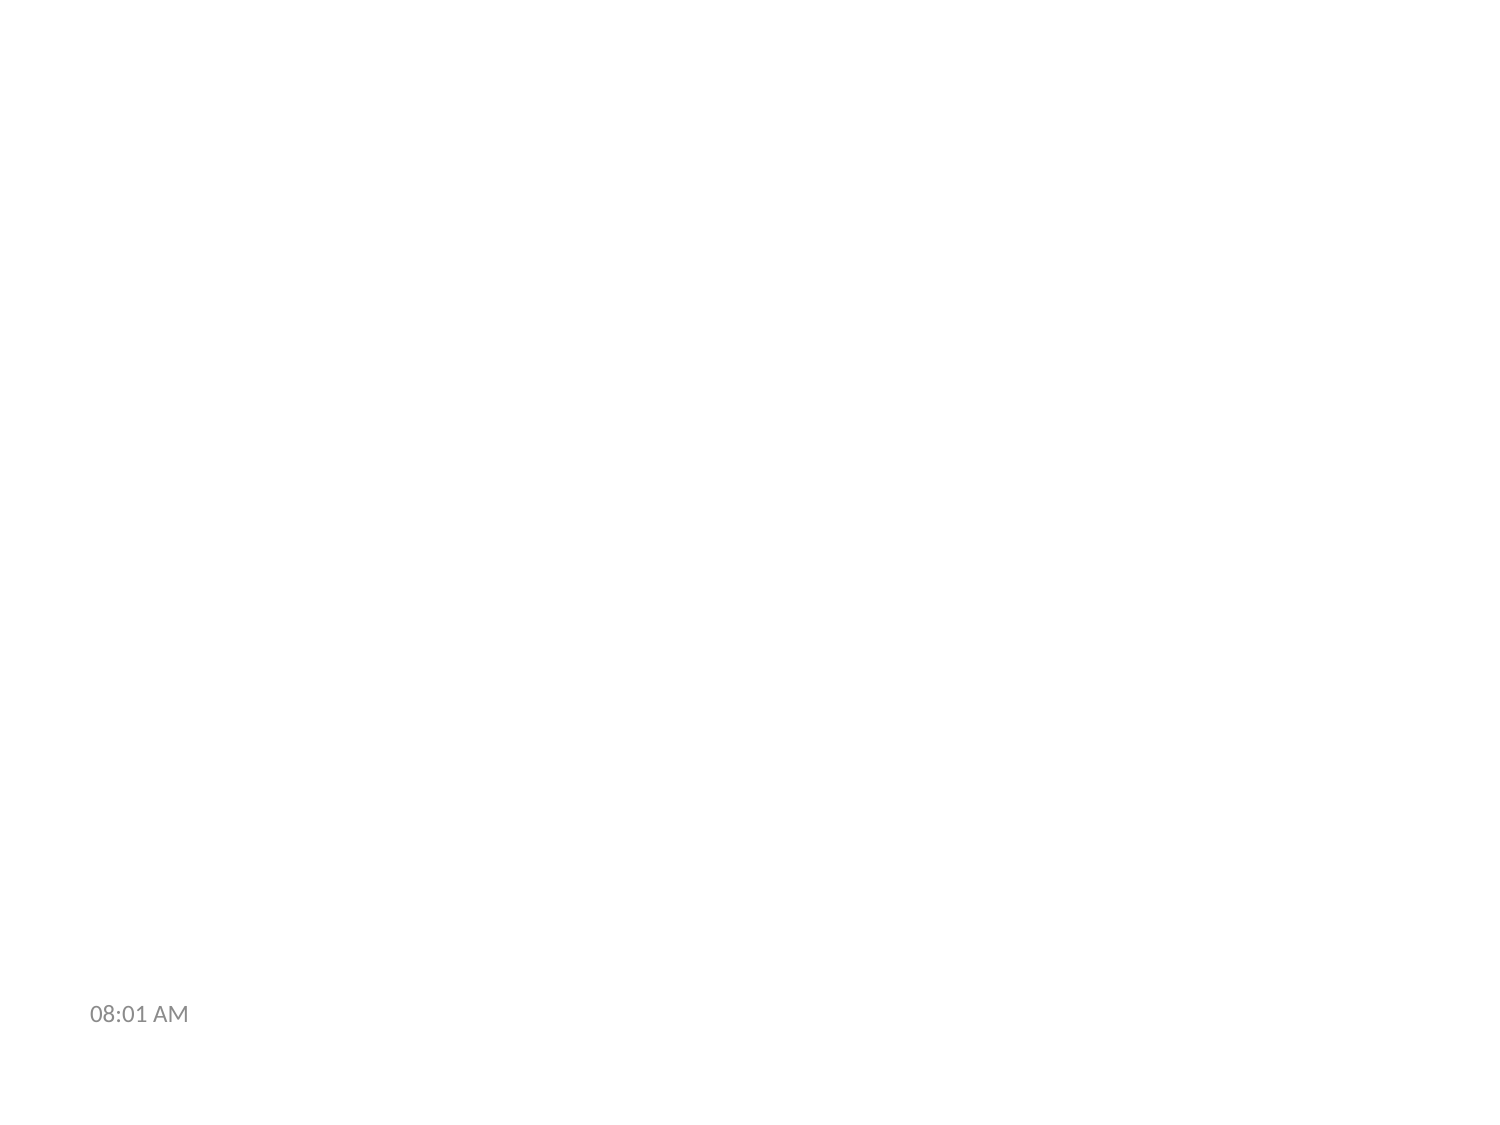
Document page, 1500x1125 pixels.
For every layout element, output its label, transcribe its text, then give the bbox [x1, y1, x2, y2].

text_box 3:35 PM [75, 982, 425, 1043]
